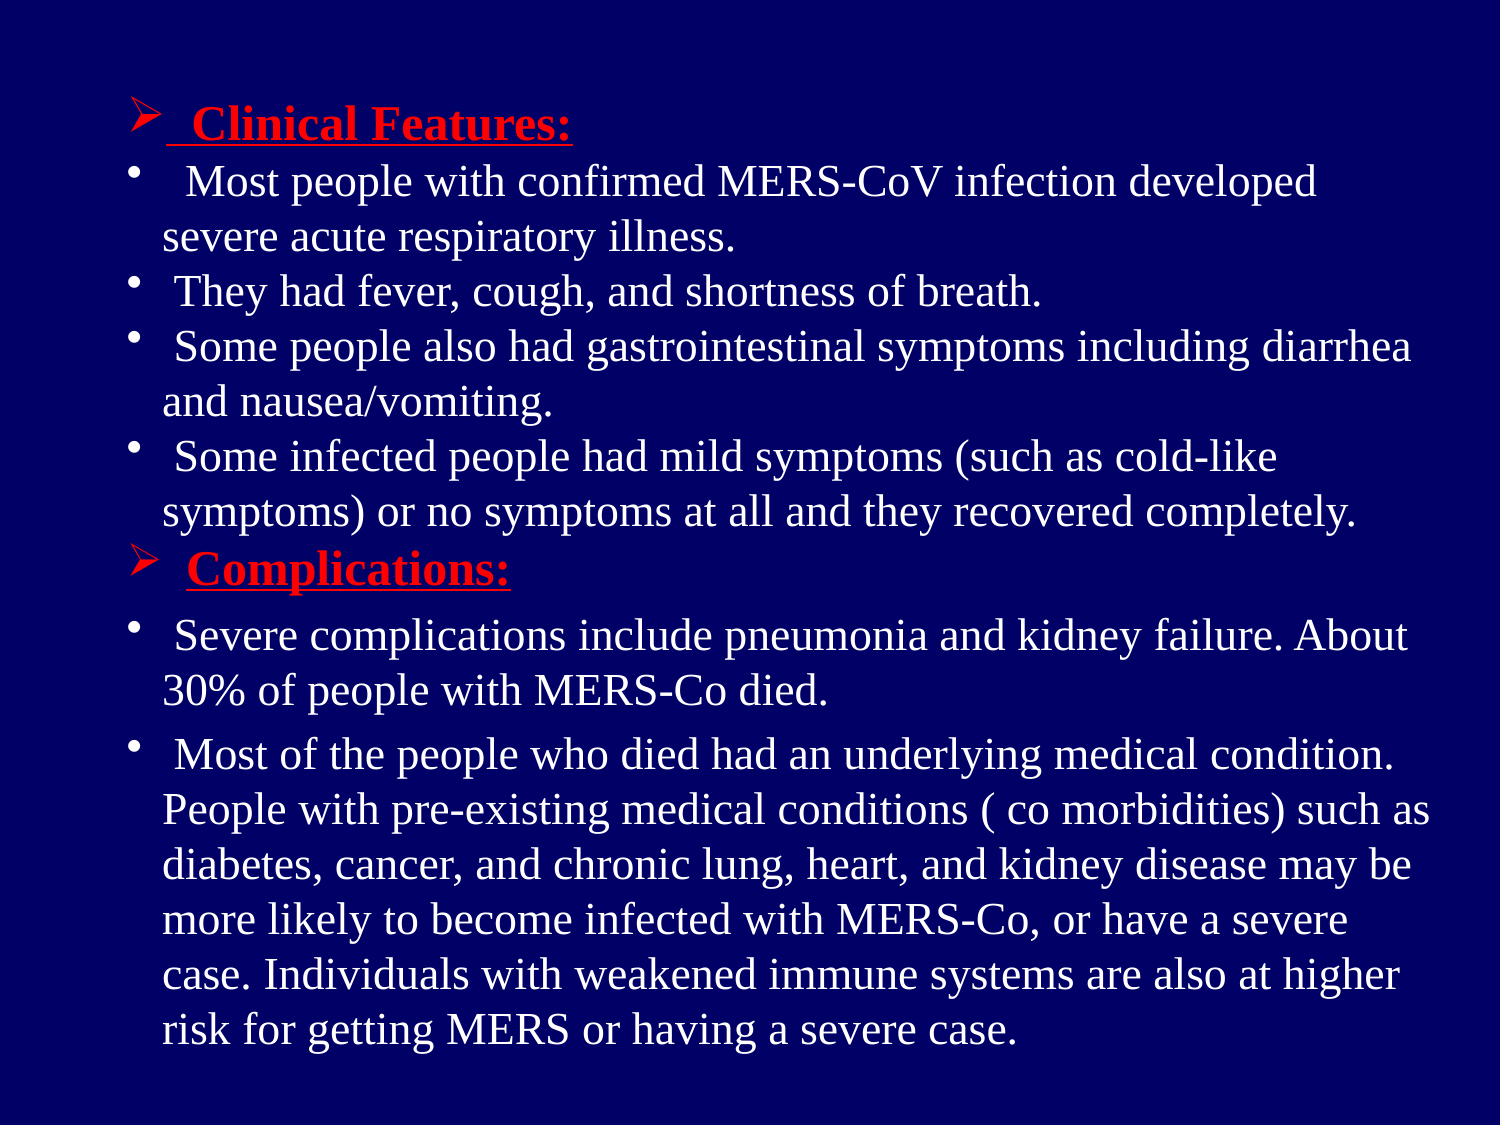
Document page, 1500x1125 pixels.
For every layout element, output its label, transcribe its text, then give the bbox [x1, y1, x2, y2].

text_box Clinical Features: Most people with confirmed MERS-CoV infection developed severe acute respiratory illness. They had fever, cough, and shortness of breath. Some people also had gastrointestinal symptoms including diarrhea and nausea/vomiting. Some infected people had mild symptoms (such as cold-like symptoms) or no symptoms at all and they recovered completely. Complications: Severe complications include pneumonia and kidney failure. About 30% of people with MERS-Co died. Most of the people who died had an underlying medical condition. People with pre-existing medical conditions ( co morbidities) such as diabetes, cancer, and chronic lung, heart, and kidney disease may be more likely to become infected with MERS-Co, or have a severe case. Individuals with weakened immune systems are also at higher risk for getting MERS or having a severe case. [111, 83, 1459, 1062]
